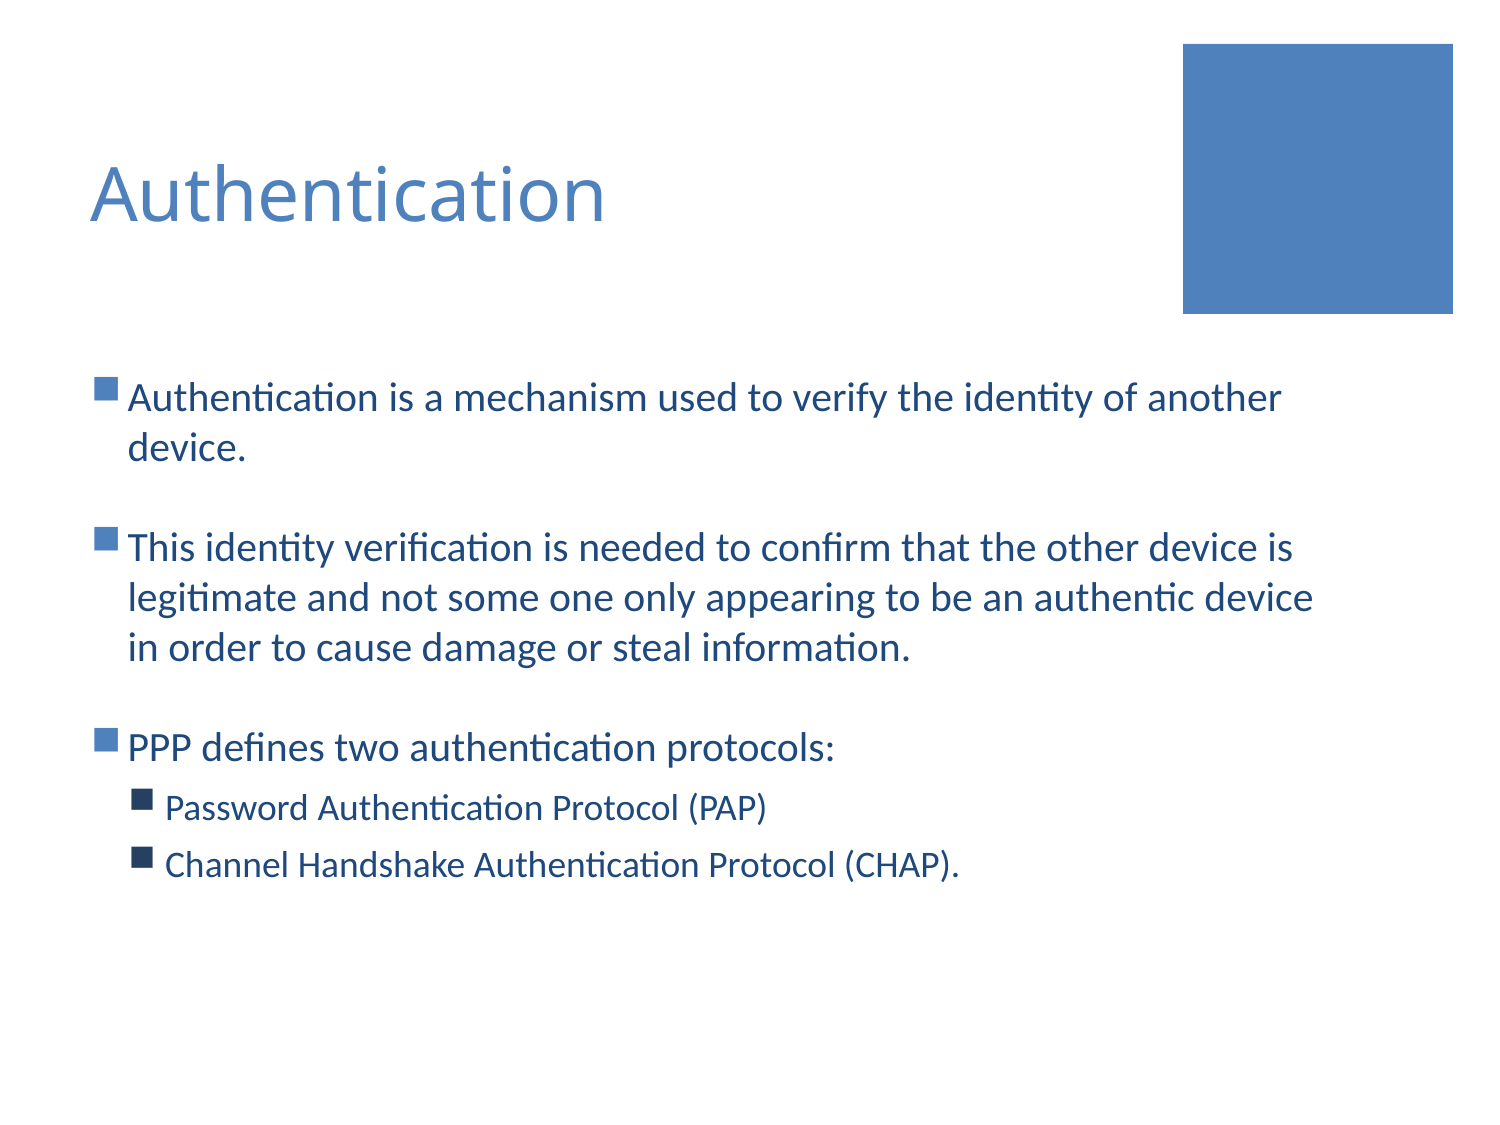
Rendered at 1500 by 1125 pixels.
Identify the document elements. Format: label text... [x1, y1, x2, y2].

list Authentication is a mechanism used to verify the identity of another device. This identity verification is needed to confirm that the other device is legitimate and not some one only appearing to be an authentic device in order to cause damage or steal information. PPP defines two authentication protocols: Password Authentication Protocol (PAP) Channel Handshake Authentication Protocol (CHAP). [75, 362, 1367, 1005]
title Authentication [75, 56, 1143, 244]
